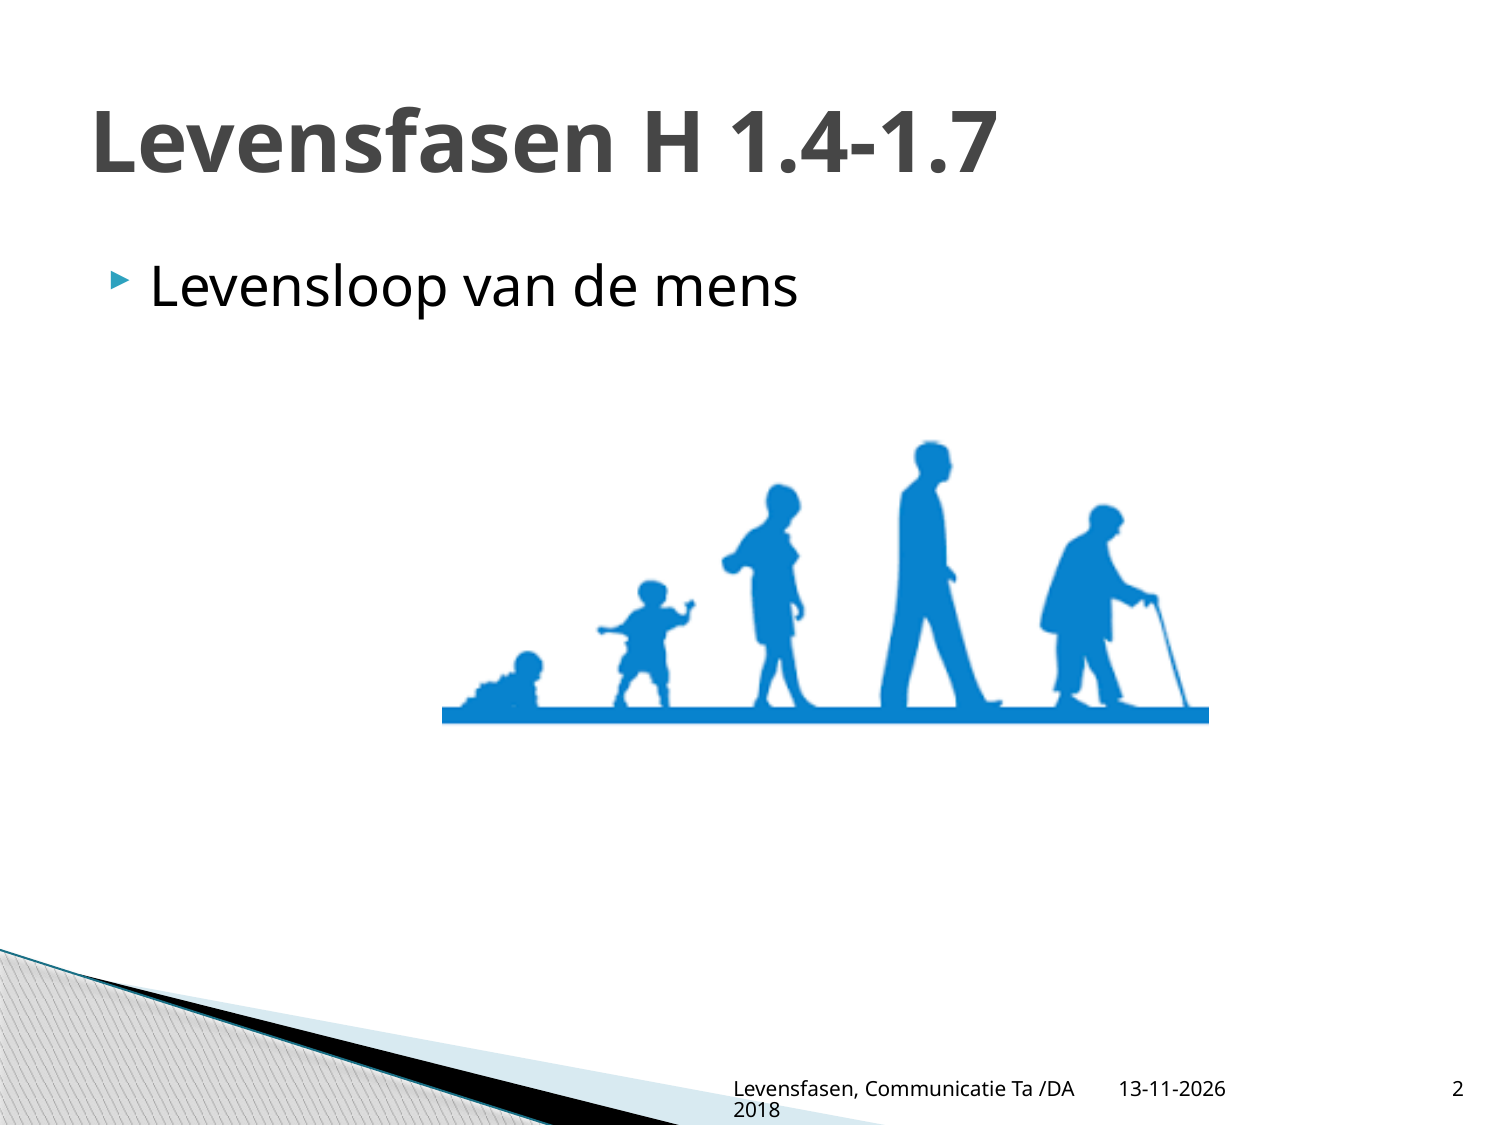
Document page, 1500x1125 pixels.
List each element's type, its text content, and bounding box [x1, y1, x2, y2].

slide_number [1105, 1051, 1418, 1112]
picture [442, 408, 1210, 765]
title Levensfasen H 1.4-1.7 [75, 45, 1425, 233]
slide_number 2 [1418, 1051, 1479, 1112]
list Levensloop van de mens [75, 243, 1425, 986]
footer Levensfasen, Communicatie Ta /DA 2018 [718, 1051, 1105, 1112]
